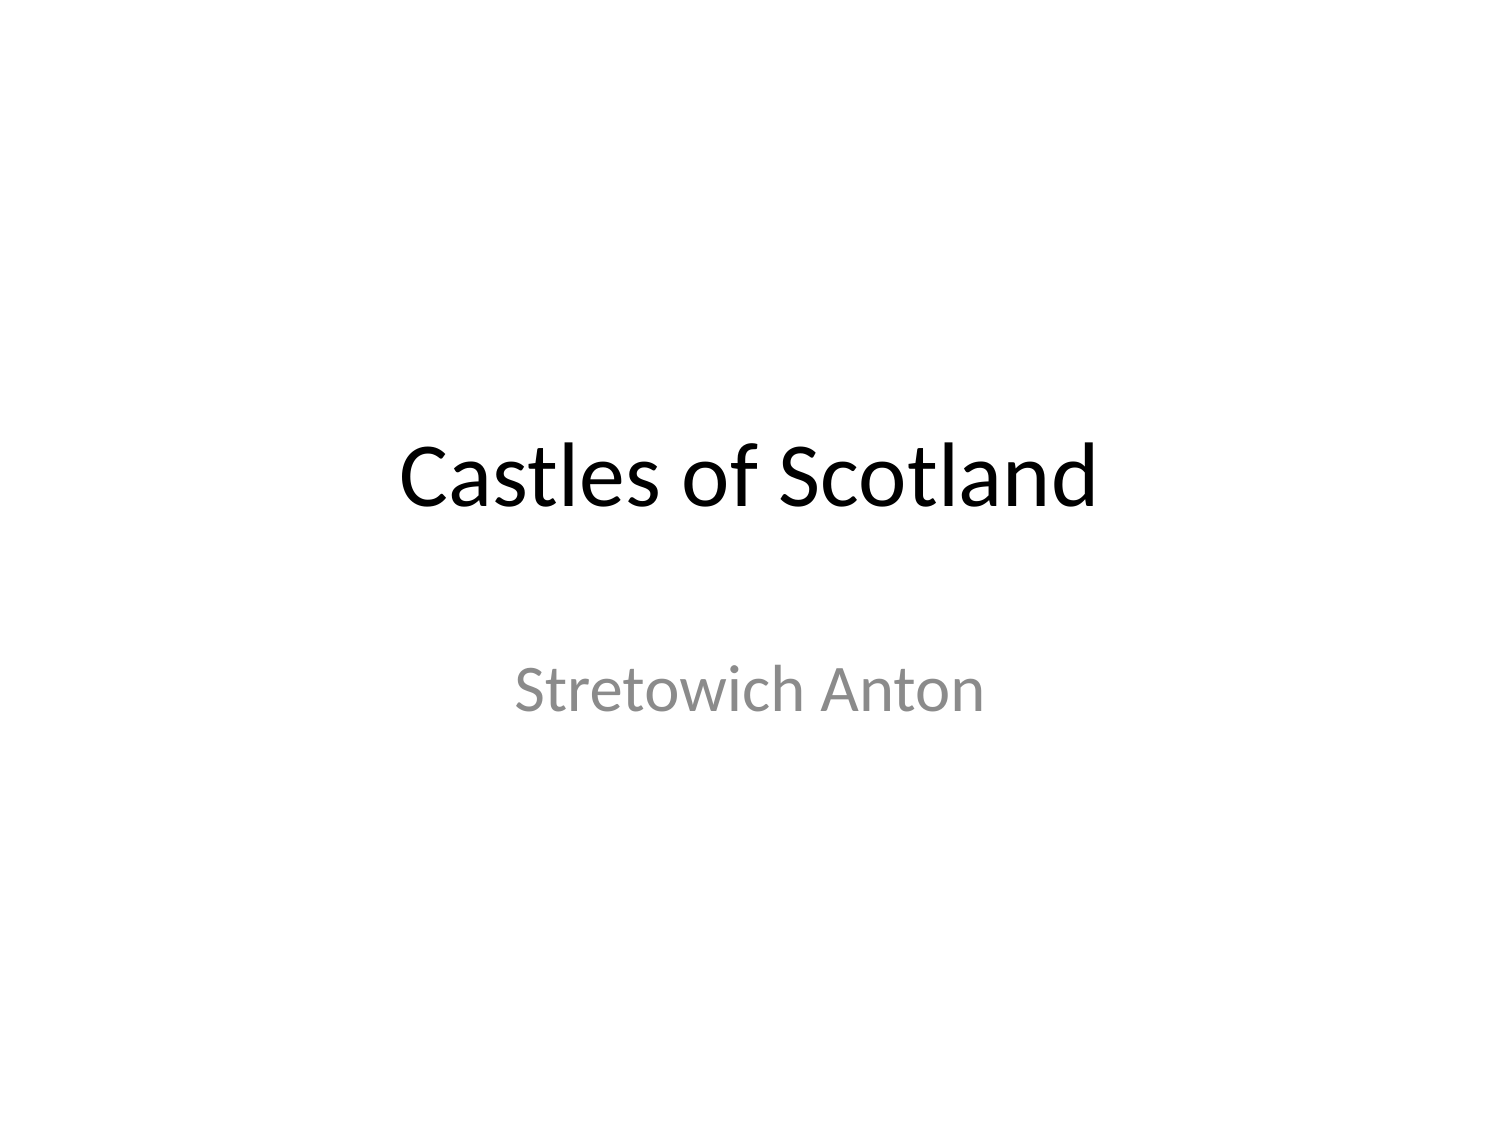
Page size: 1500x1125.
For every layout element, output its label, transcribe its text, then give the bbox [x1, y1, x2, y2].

subtitle Stretowich Anton [225, 637, 1275, 925]
title Сastles of Scotland [112, 349, 1388, 591]
